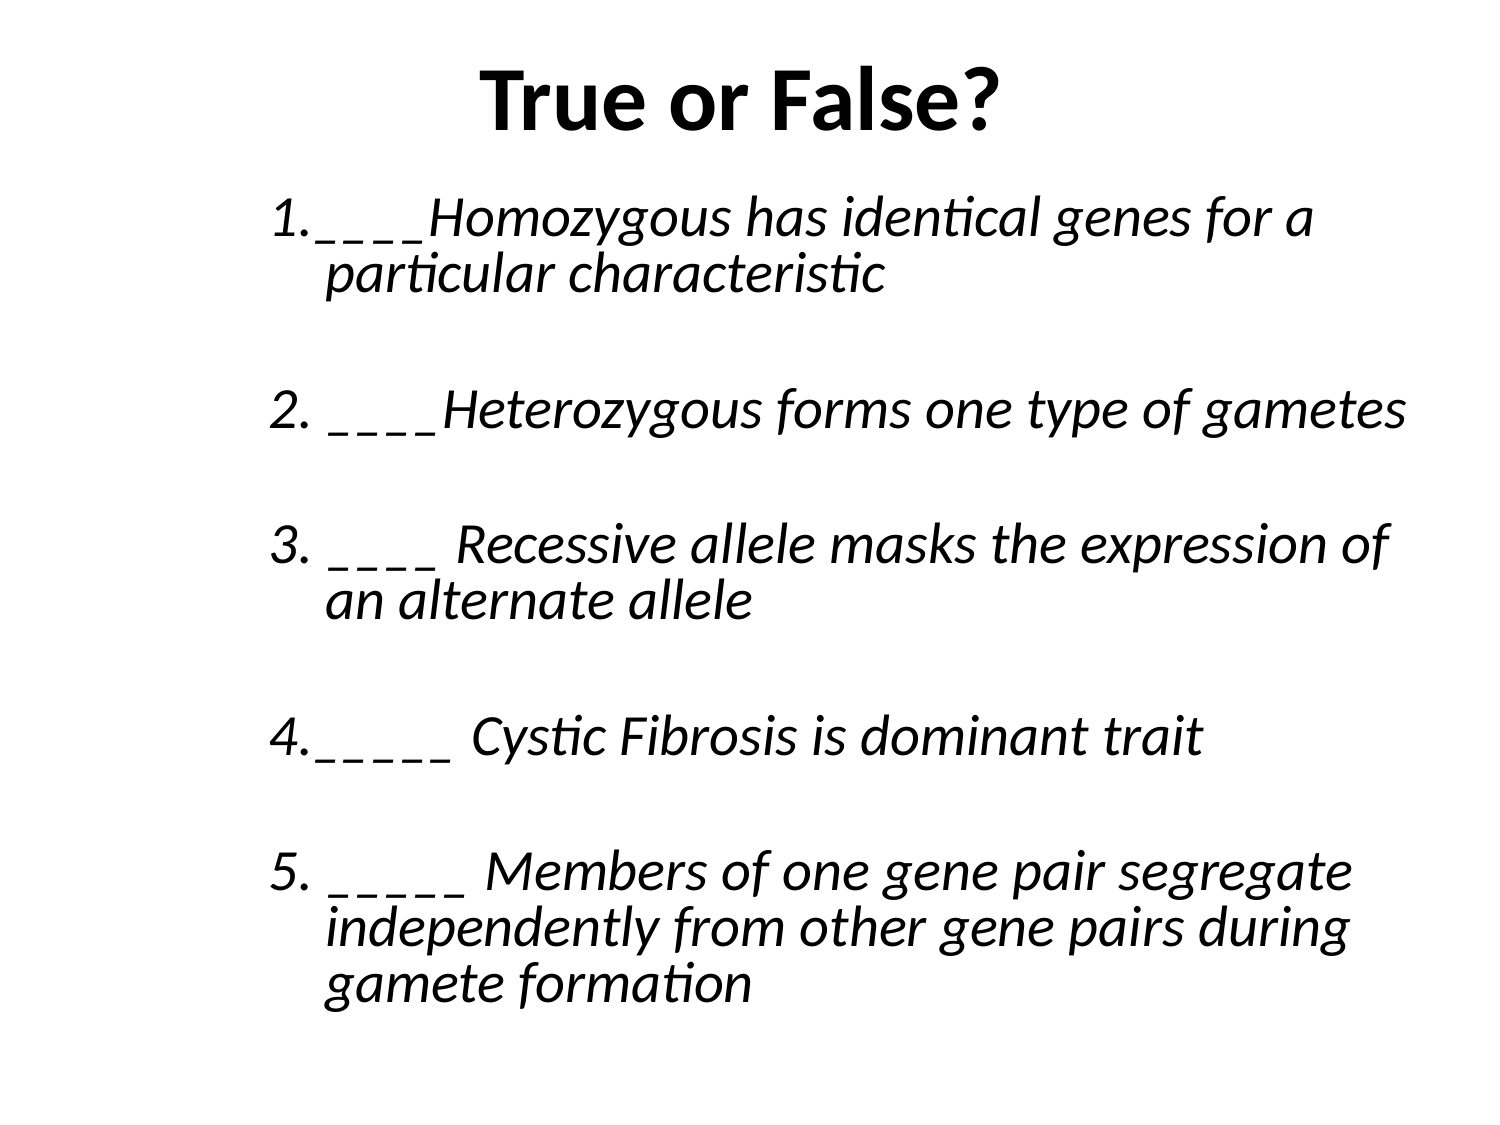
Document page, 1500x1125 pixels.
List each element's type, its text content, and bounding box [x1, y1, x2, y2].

list 1.____Homozygous has identical genes for a particular characteristic 2. ____Heterozygous forms one type of gametes 3. ____ Recessive allele masks the expression of an alternate allele 4._____ Cystic Fibrosis is dominant trait 5. _____ Members of one gene pair segregate independently from other gene pairs during gamete formation [253, 184, 1425, 1125]
title True or False? [76, 0, 1427, 188]
